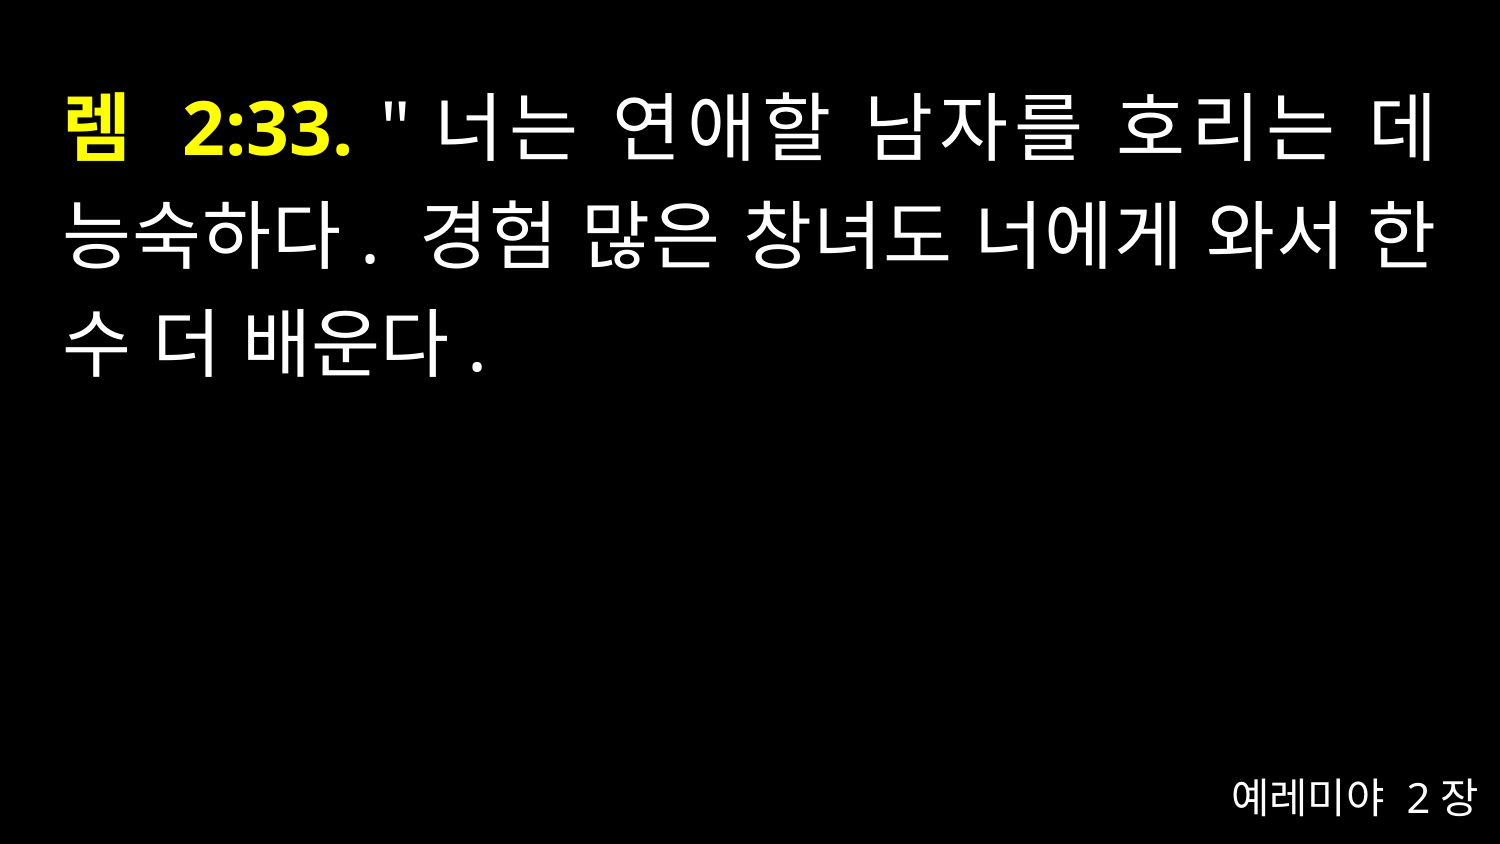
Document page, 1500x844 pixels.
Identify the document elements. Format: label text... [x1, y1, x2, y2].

title 렘 2:33. "너는 연애할 남자를 호리는 데 능숙하다. 경험 많은 창녀도 너에게 와서 한 수 더 배운다. [0, 0, 1500, 844]
subtitle 예레미야 2장 [916, 770, 1500, 844]
